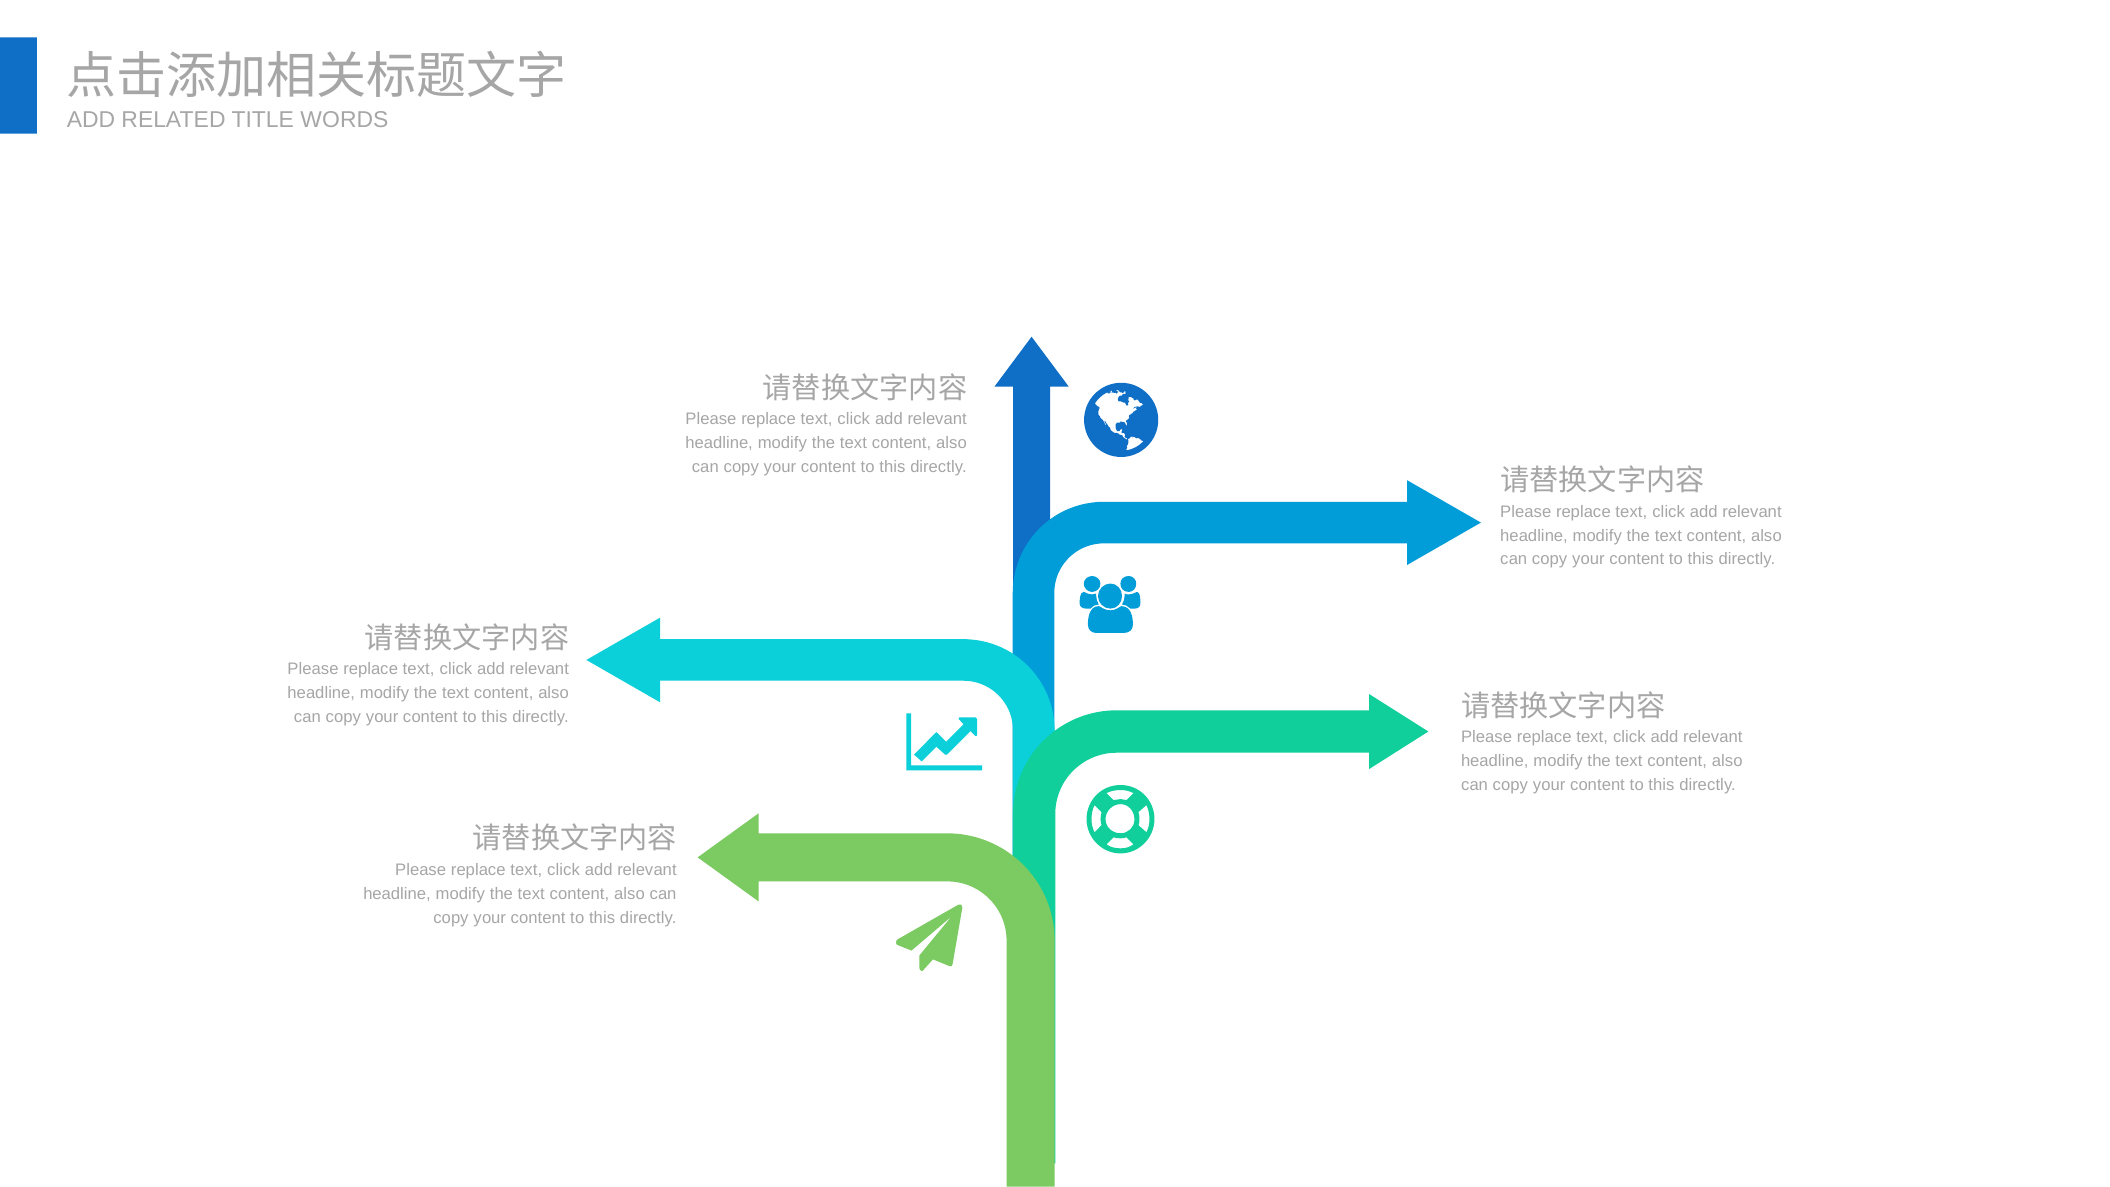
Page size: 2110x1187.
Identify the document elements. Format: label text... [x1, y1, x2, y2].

text_box 请替换文字内容 Please replace text, click add relevant headline, modify the text content, also can copy your content to this directly. [641, 354, 983, 484]
text_box 点击添加相关标题文字 [66, 43, 567, 104]
text_box 请替换文字内容 Please replace text, click add relevant headline, modify the text content, also can copy your content to this directly. [346, 805, 692, 934]
text_box [1079, 576, 1141, 633]
text_box [695, 811, 1056, 1187]
text_box [585, 615, 1056, 810]
text_box [0, 36, 38, 135]
text_box [906, 713, 983, 771]
text_box 请替换文字内容 Please replace text, click add relevant headline, modify the text content, also can copy your content to this directly. [243, 604, 585, 733]
text_box [1084, 382, 1159, 457]
text_box 请替换文字内容 Please replace text, click add relevant headline, modify the text content, also can copy your content to this directly. [1446, 672, 1787, 802]
text_box [1011, 692, 1431, 1165]
text_box ADD RELATED TITLE WORDS [66, 104, 389, 132]
text_box [1011, 478, 1484, 719]
text_box [992, 335, 1071, 585]
text_box [1086, 785, 1155, 854]
text_box [895, 904, 963, 972]
text_box 请替换文字内容 Please replace text, click add relevant headline, modify the text content, also can copy your content to this directly. [1485, 447, 1826, 576]
